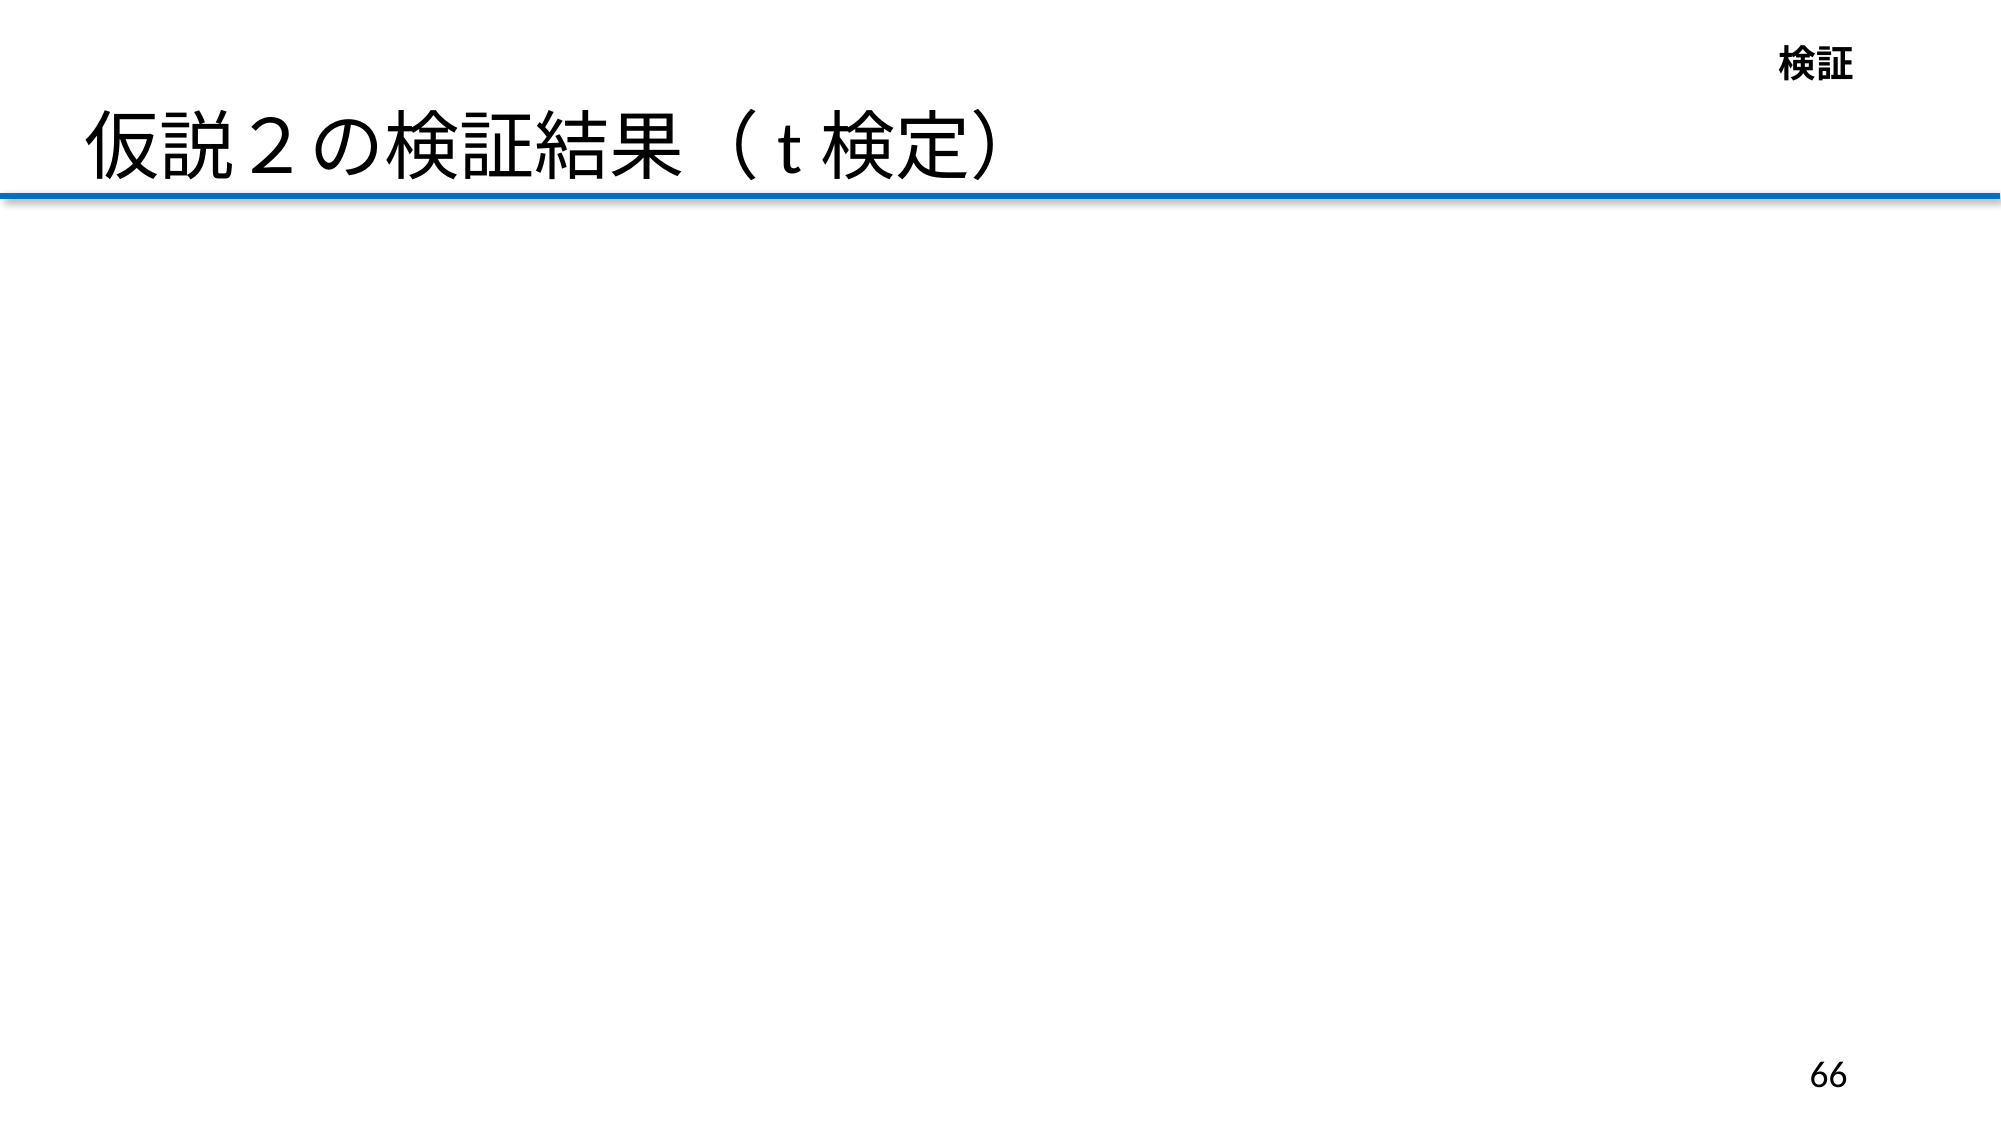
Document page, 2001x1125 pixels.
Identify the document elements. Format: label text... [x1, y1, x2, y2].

text_box 仮説２の検証結果（t検定） [70, 91, 1061, 197]
slide_number 66 [1412, 1042, 1863, 1103]
text_box 検証 [1764, 33, 1869, 93]
